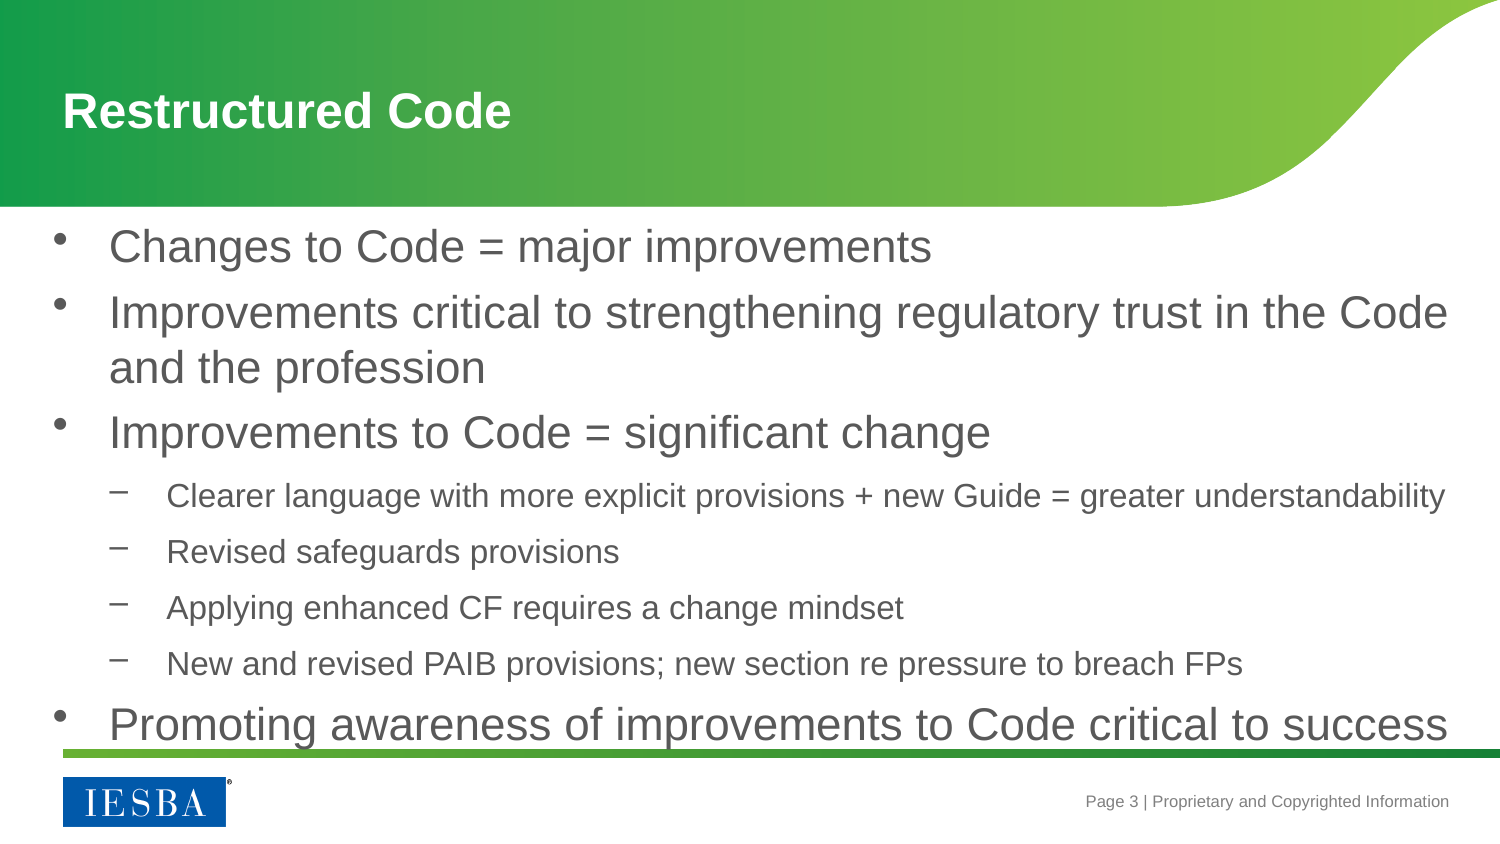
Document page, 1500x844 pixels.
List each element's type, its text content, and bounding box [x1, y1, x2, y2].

list Changes to Code = major improvements Improvements critical to strengthening regulatory trust in the Code and the profession Improvements to Code = significant change Clearer language with more explicit provisions + new Guide = greater understandability Revised safeguards provisions Applying enhanced CF requires a change mindset New and revised PAIB provisions; new section re pressure to breach FPs Promoting awareness of improvements to Code critical to success [37, 209, 1475, 700]
title Restructured Code [62, 75, 1300, 142]
picture [0, 0, 1500, 207]
picture [63, 777, 232, 827]
